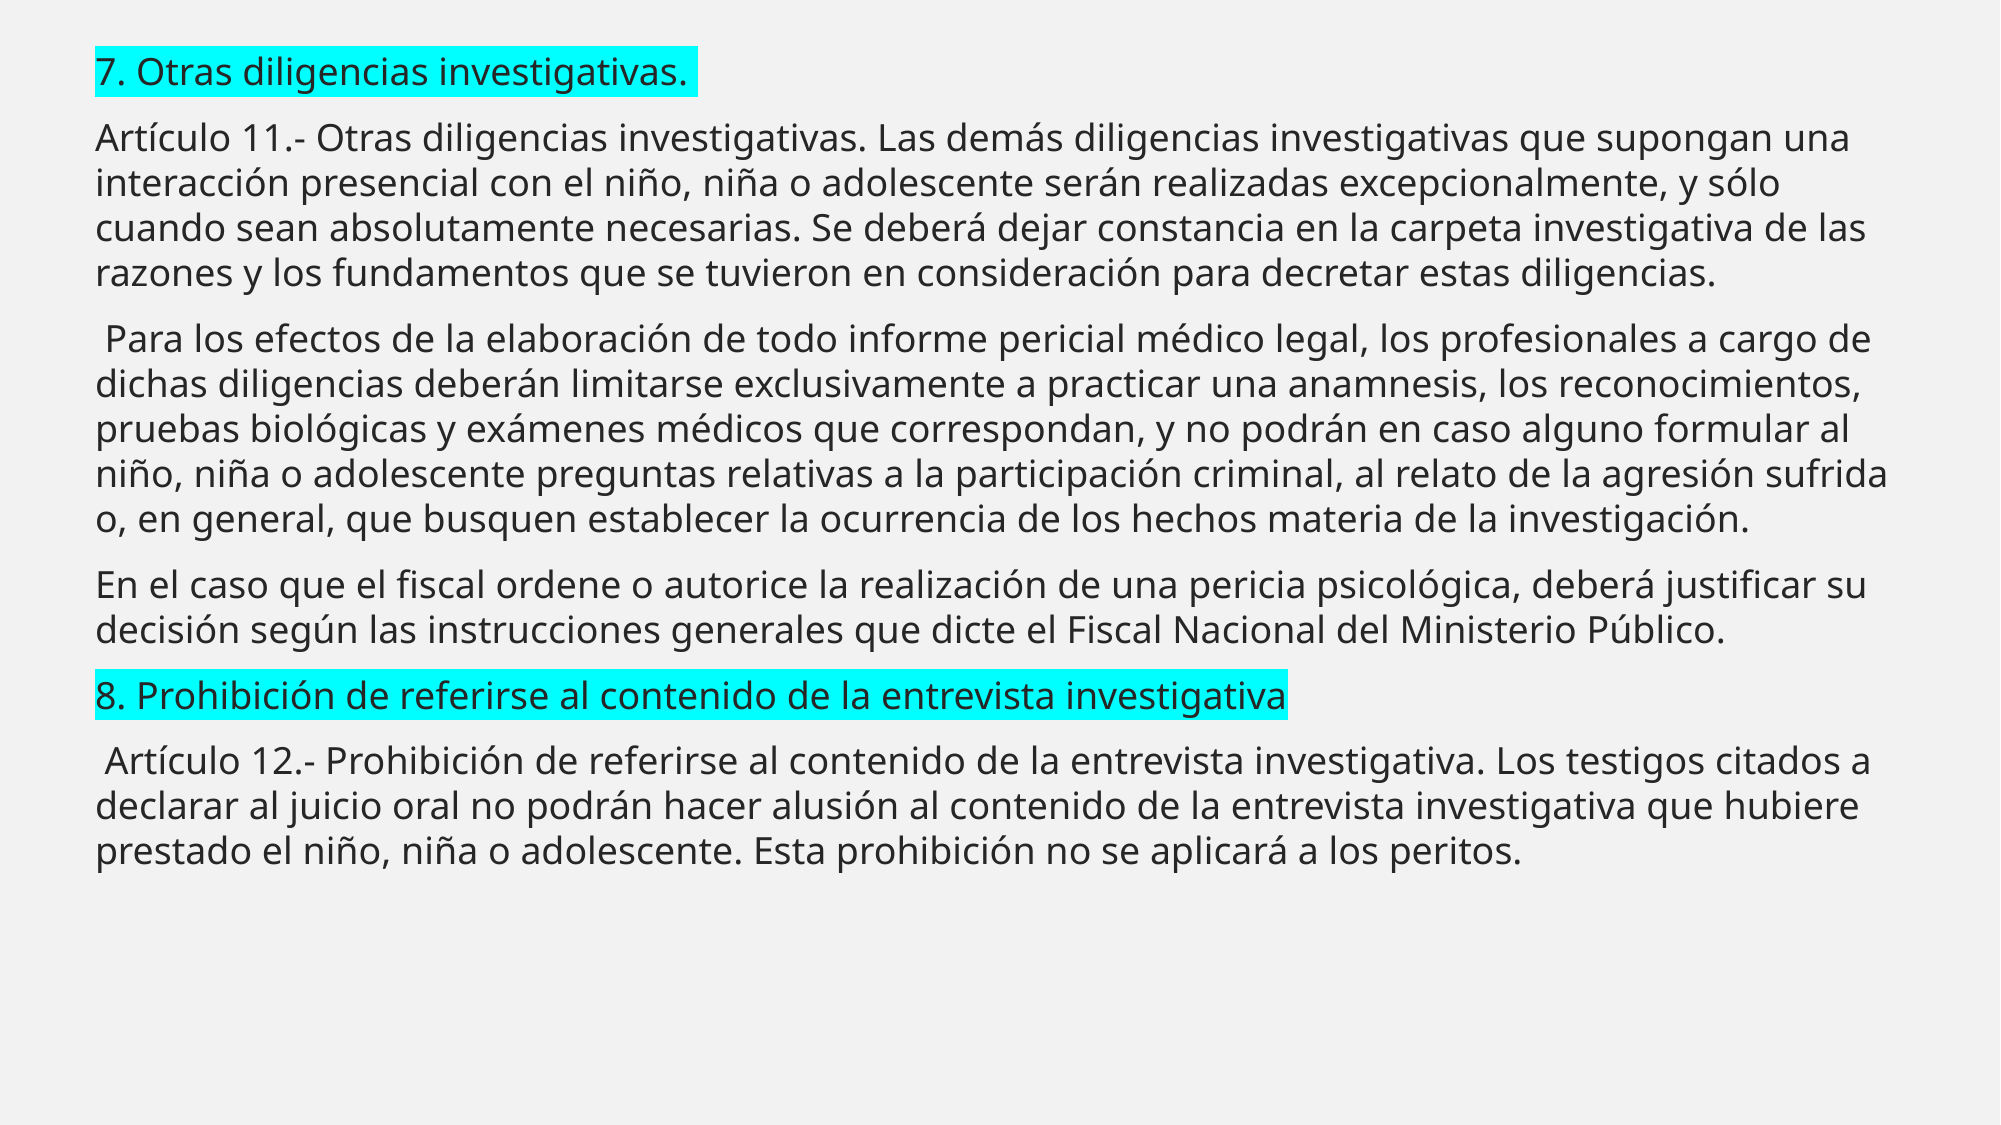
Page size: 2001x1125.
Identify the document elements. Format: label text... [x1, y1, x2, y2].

list 7. Otras diligencias investigativas. Artículo 11.- Otras diligencias investigativas. Las demás diligencias investigativas que supongan una interacción presencial con el niño, niña o adolescente serán realizadas excepcionalmente, y sólo cuando sean absolutamente necesarias. Se deberá dejar constancia en la carpeta investigativa de las razones y los fundamentos que se tuvieron en consideración para decretar estas diligencias. Para los efectos de la elaboración de todo informe pericial médico legal, los profesionales a cargo de dichas diligencias deberán limitarse exclusivamente a practicar una anamnesis, los reconocimientos, pruebas biológicas y exámenes médicos que correspondan, y no podrán en caso alguno formular al niño, niña o adolescente preguntas relativas a la participación criminal, al relato de la agresión sufrida o, en general, que busquen establecer la ocurrencia de los hechos materia de la investigación. En el caso que el fiscal ordene o autorice la realización de una pericia psicológica, deberá justificar su decisión según las instrucciones generales que dicte el Fiscal Nacional del Ministerio Público. 8. Prohibición de referirse al contenido de la entrevista investigativa Artículo 12.- Prohibición de referirse al contenido de la entrevista investigativa. Los testigos citados a declarar al juicio oral no podrán hacer alusión al contenido de la entrevista investigativa que hubiere prestado el niño, niña o adolescente. Esta prohibición no se aplicará a los peritos. [79, 40, 1934, 1055]
